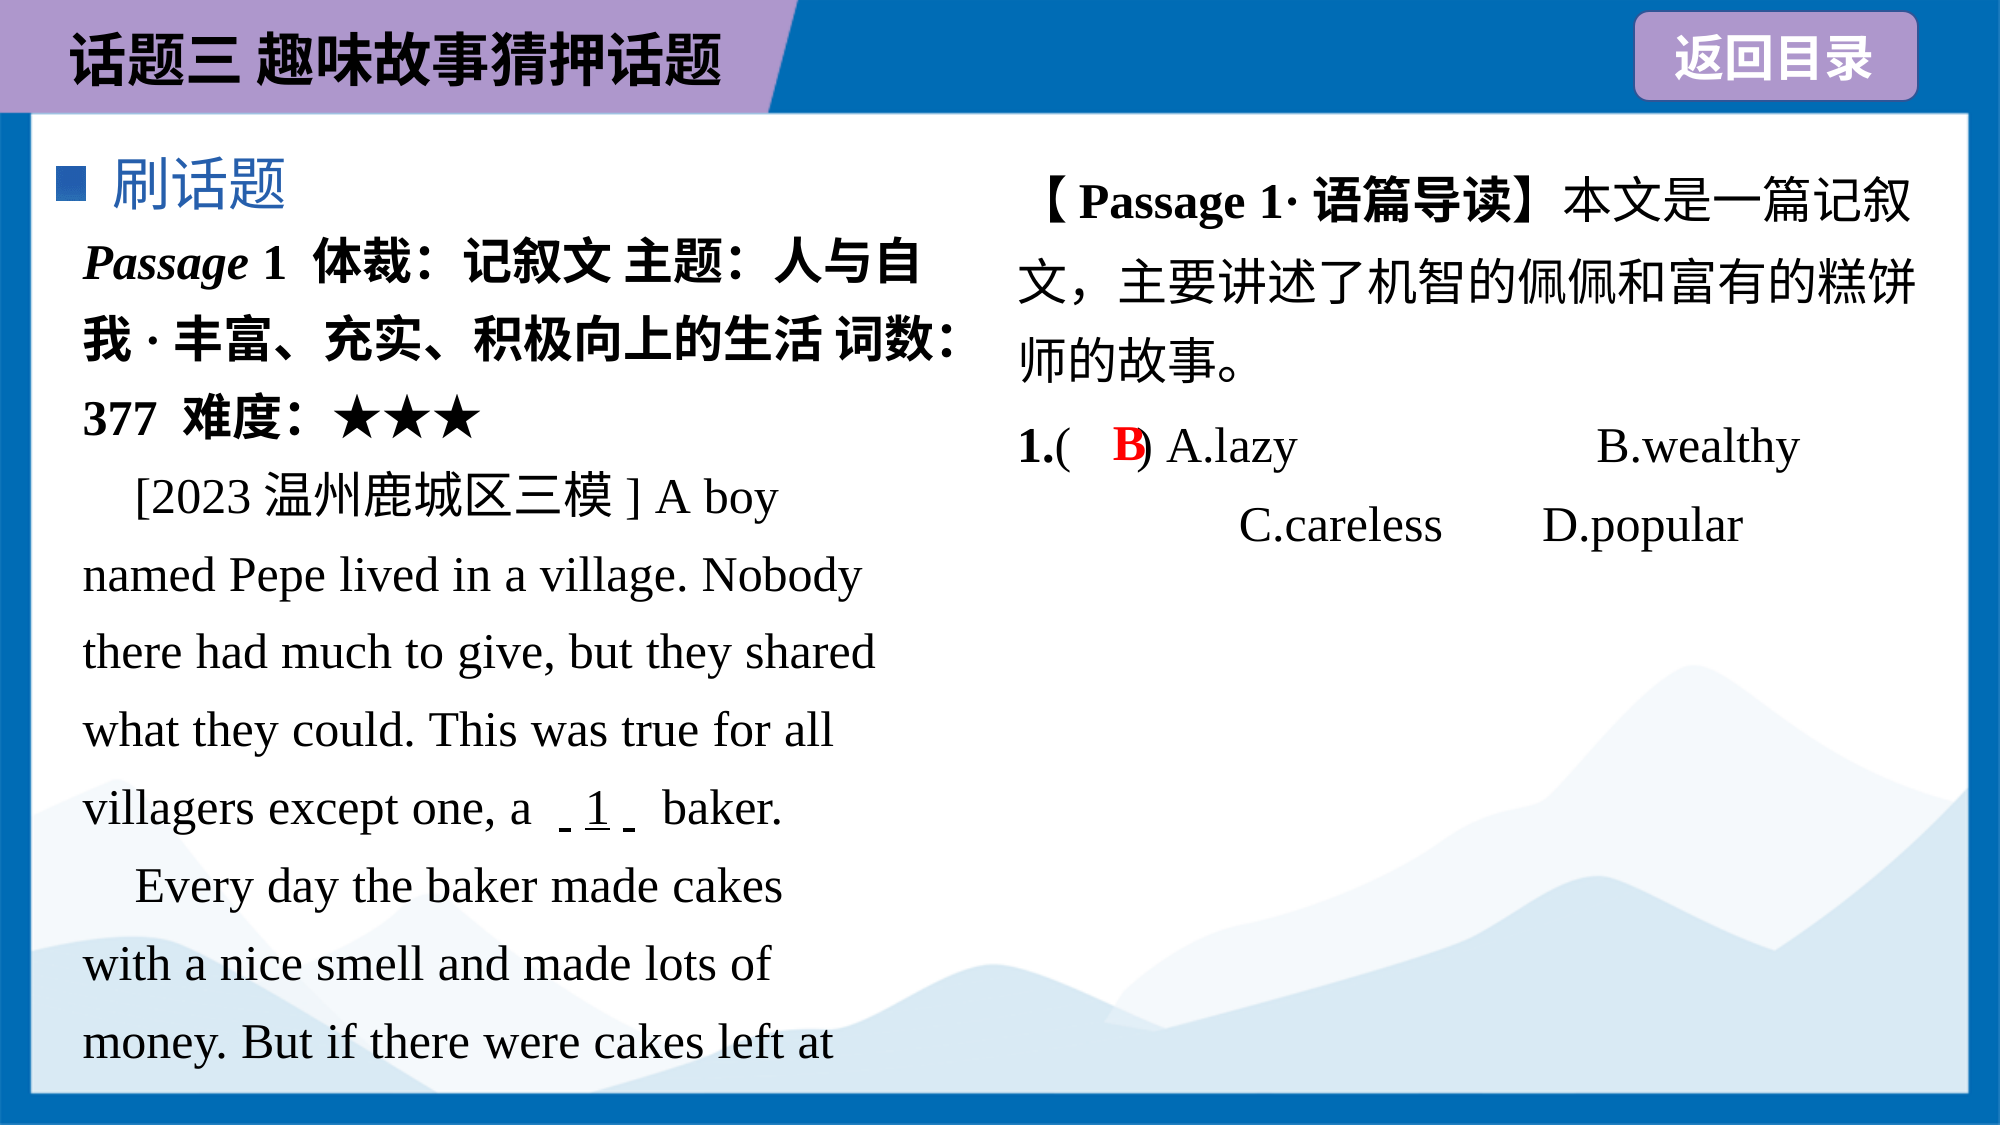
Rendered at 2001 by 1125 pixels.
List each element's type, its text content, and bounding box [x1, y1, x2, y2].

text_box Passage 1 体裁：记叙文 主题：人与自 我·丰富、充实、积极向上的生活 词数： 377 难度：★★★ [2023温州鹿城区三模] A boy named Pepe lived in a village. Nobody there had much to give, but they shared what they could. This was true for all villagers except one, a . .1. . baker. Every day the baker made cakes with a nice smell and made lots of money. But if there were cakes left at [82, 211, 984, 1079]
text_box 【Passage 1·语篇导读】本文是一篇记叙 文，主要讲述了机智的佩佩和富有的糕饼 师的故事。 [1016, 147, 1919, 382]
picture [0, 0, 2000, 1125]
text_box 刷话题 [112, 146, 1917, 217]
text_box B [1094, 391, 1165, 464]
text_box 1.( ) A.lazy B.wealthy C.careless D.popular [1016, 391, 1919, 545]
